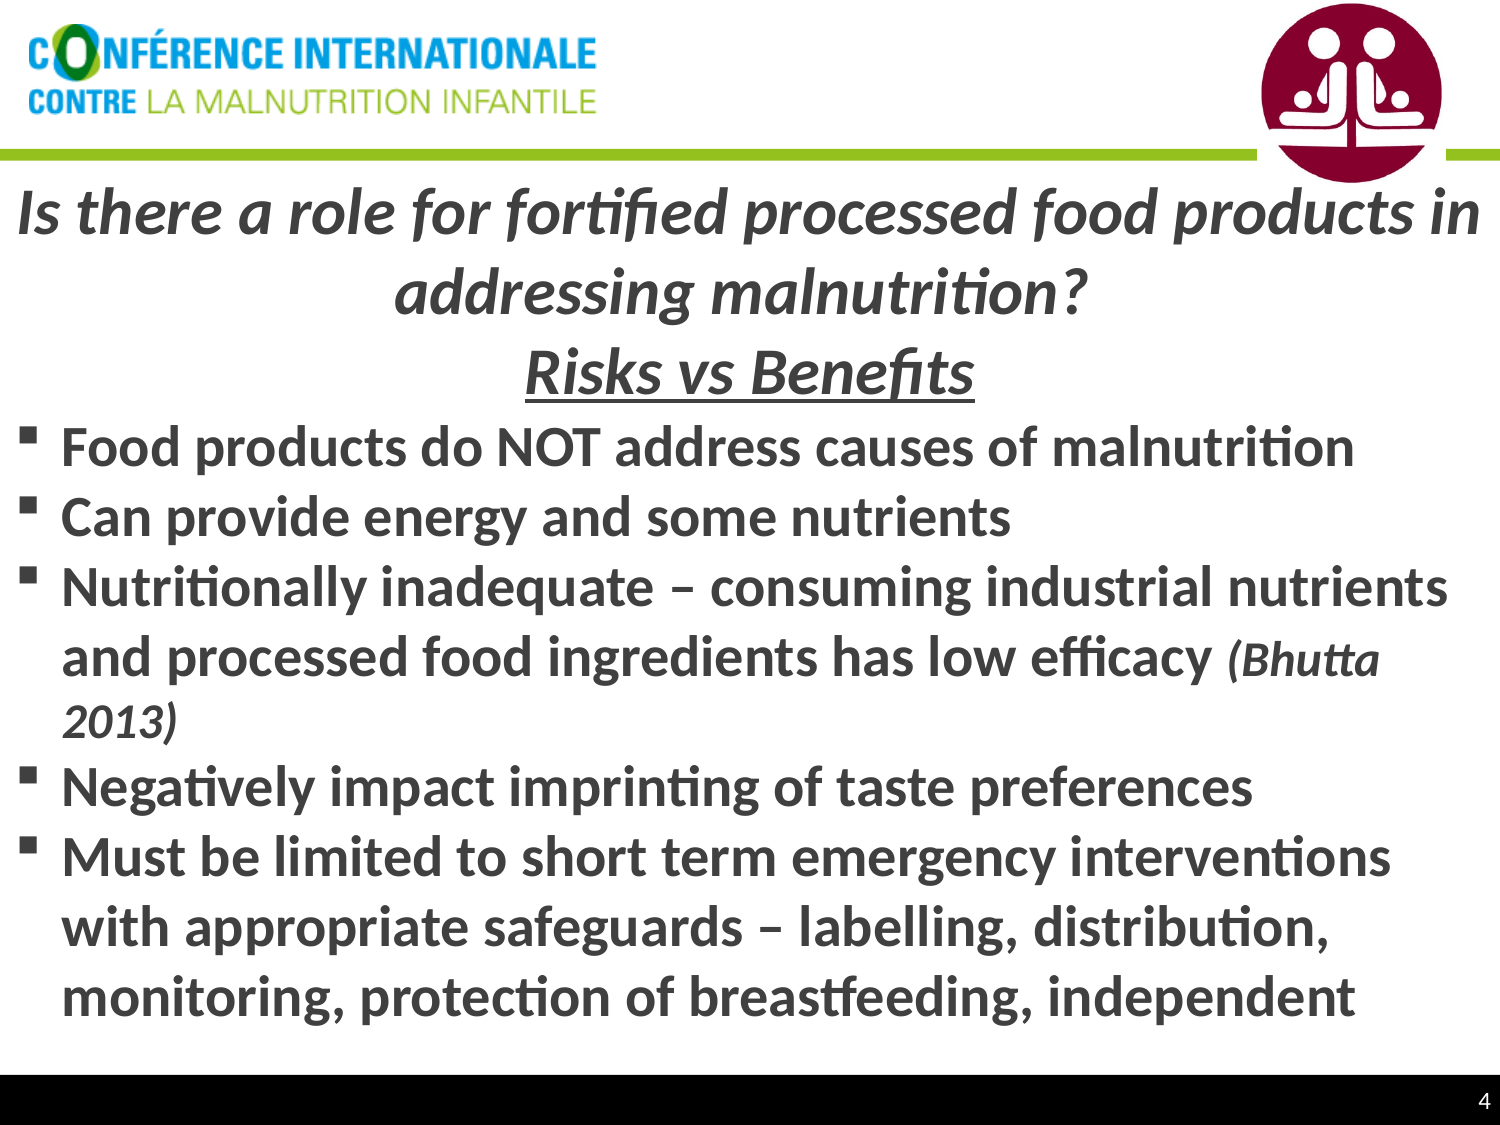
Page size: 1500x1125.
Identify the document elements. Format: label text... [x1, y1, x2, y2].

text_box [1449, 147, 1500, 160]
picture [29, 24, 597, 115]
text_box [0, 147, 1252, 160]
picture [1257, 0, 1446, 186]
text_box Is there a role for fortified processed food products in addressing malnutrition? Risks vs Benefits Food products do NOT address causes of malnutrition Can provide energy and some nutrients Nutritionally inadequate – consuming industrial nutrients and processed food ingredients has low efficacy (Bhutta 2013) Negatively impact imprinting of taste preferences Must be limited to short term emergency interventions with appropriate safeguards – labelling, distribution, monitoring, protection of breastfeeding, independent [0, 160, 1500, 1125]
